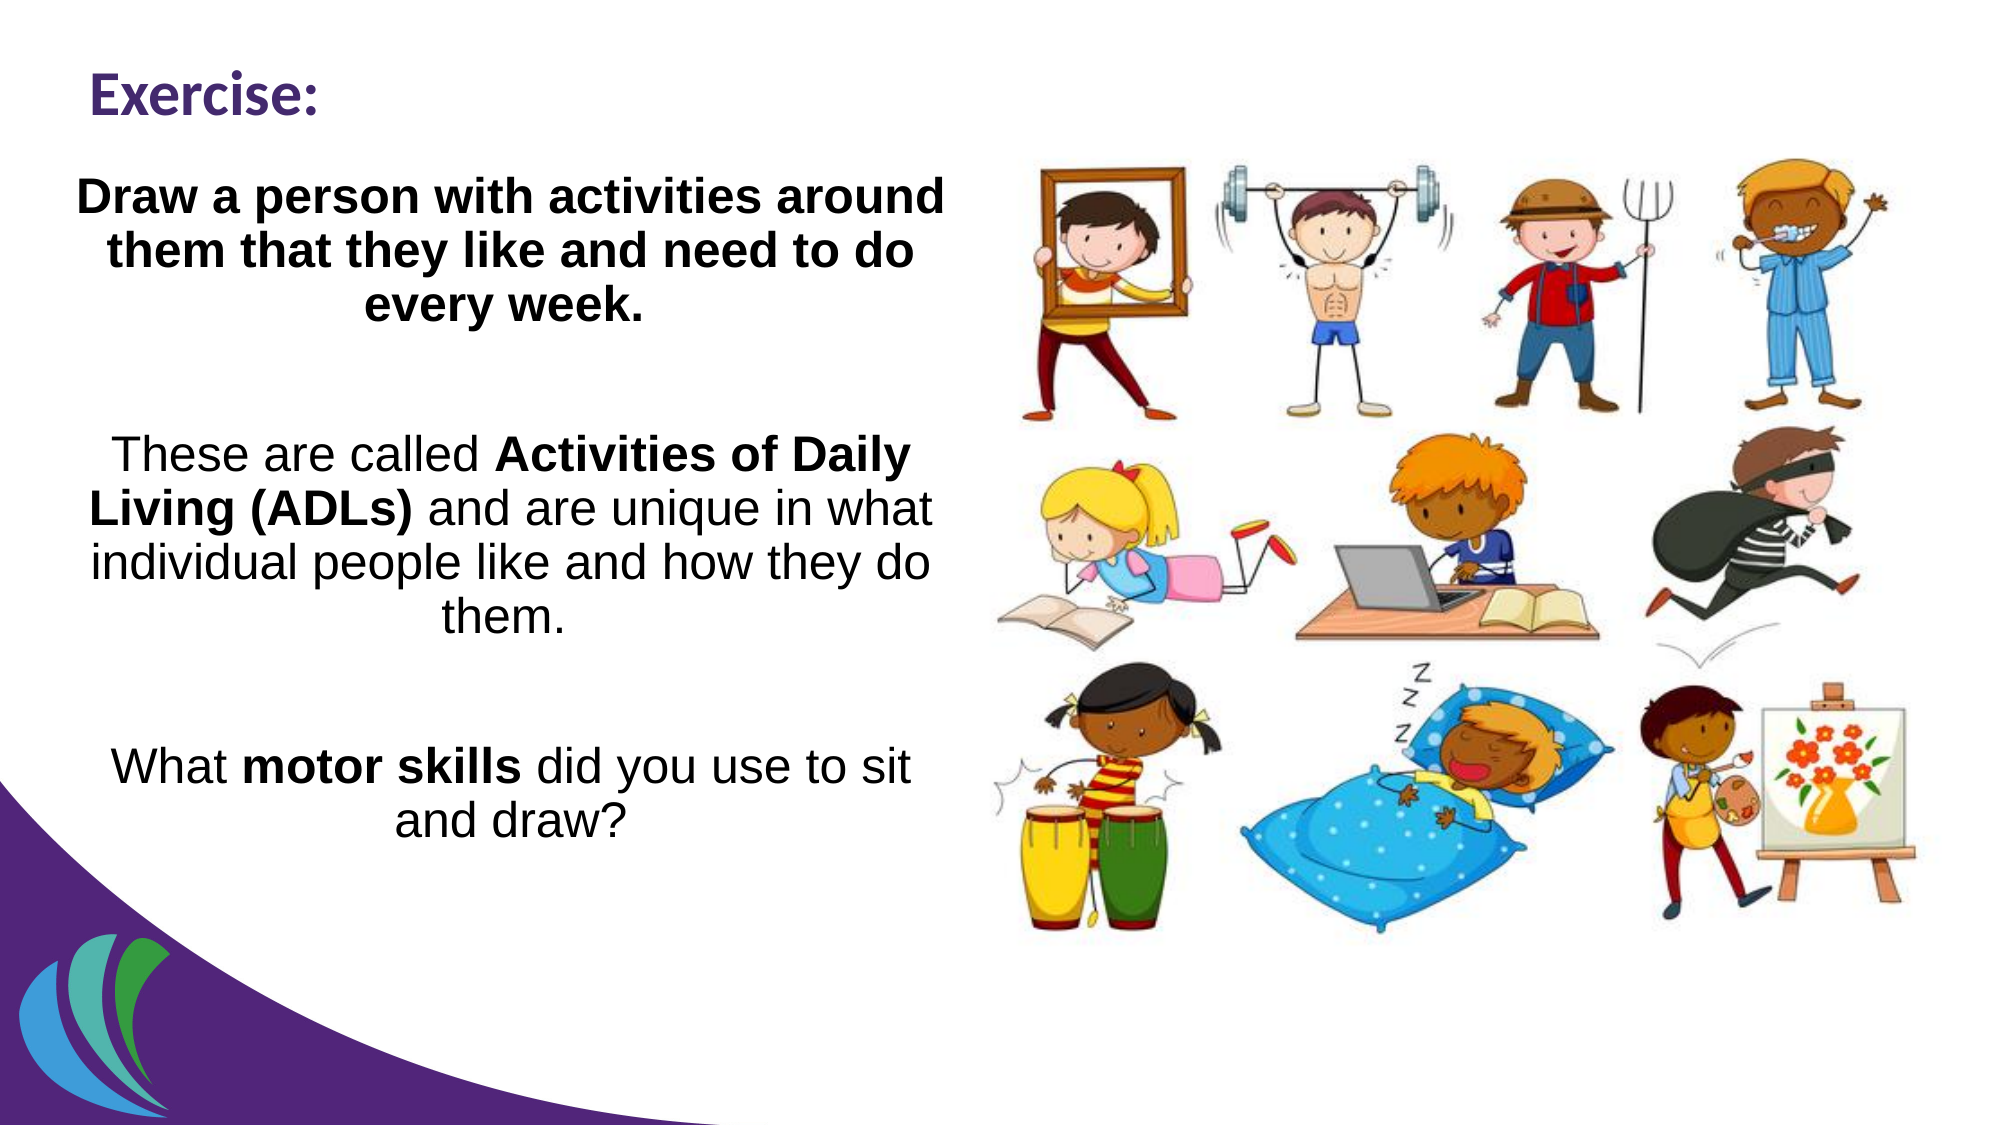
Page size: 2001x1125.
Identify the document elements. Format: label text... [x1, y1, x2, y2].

title Exercise: [74, 51, 783, 163]
list Draw a person with activities around them that they like and need to do every week. These are called Activities of Daily Living (ADLs) and are unique in what individual people like and how they do them. What motor skills did you use to sit and draw? [59, 163, 962, 962]
picture [0, 1, 2000, 1125]
